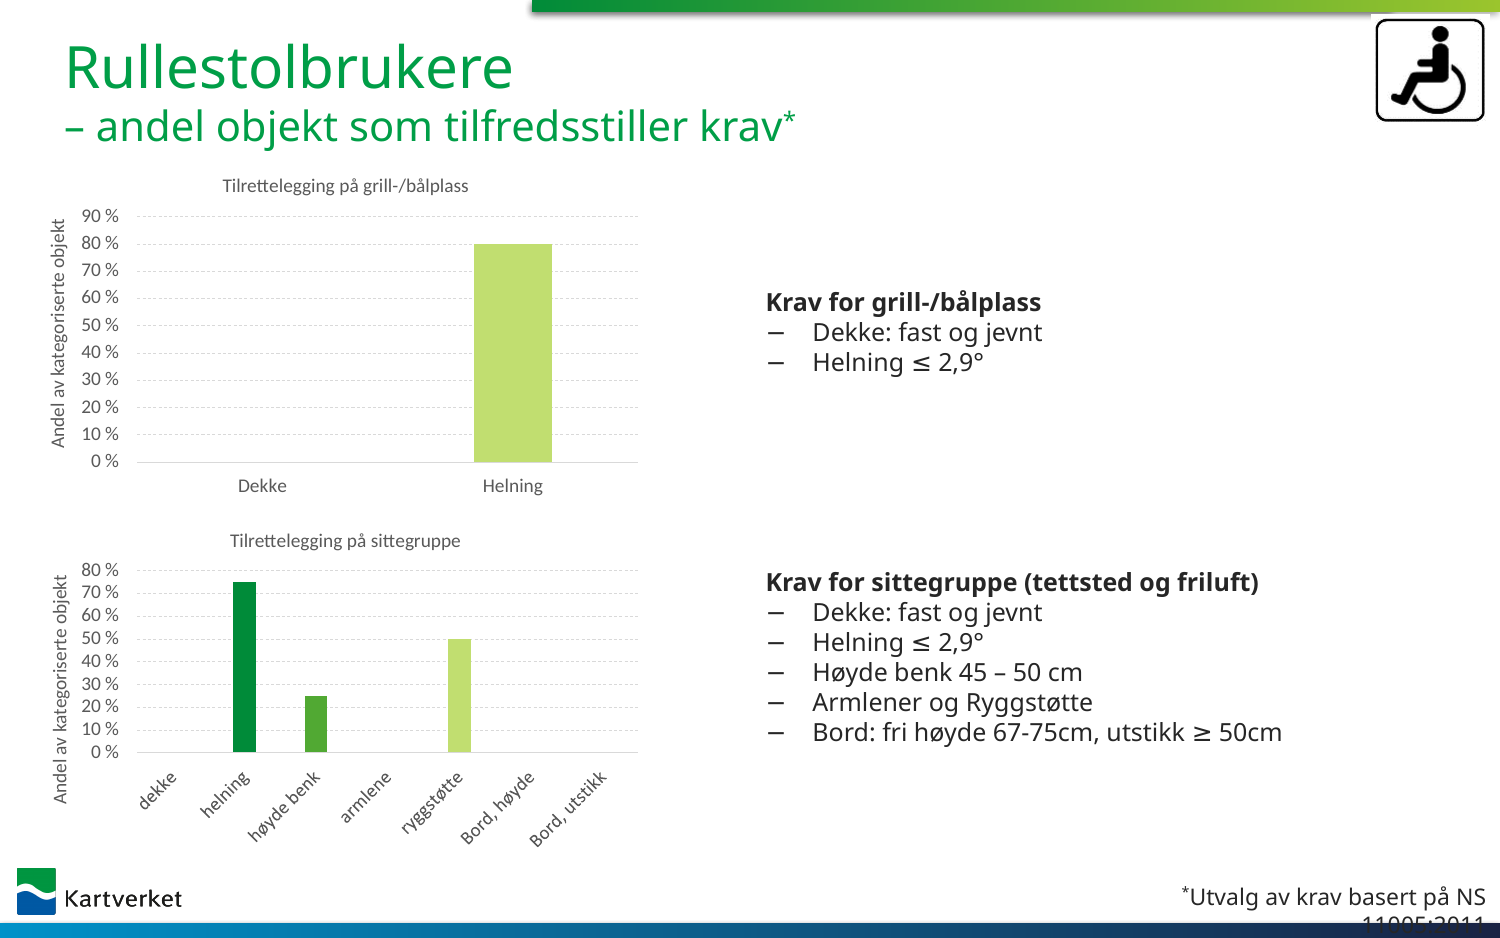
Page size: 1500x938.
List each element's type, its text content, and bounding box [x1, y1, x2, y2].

text_box Krav for sittegruppe (tettsted og friluft) Dekke: fast og jevnt Helning ≤ 2,9° Høyde benk 45 – 50 cm Armlener og Ryggstøtte Bord: fri høyde 67-75cm, utstikk ≥ 50cm [750, 559, 1500, 754]
text_box Rullestolbrukere – andel objekt som tilfredsstiller krav* [49, 14, 1431, 158]
text_box *Utvalg av krav basert på NS 11005:2011 [1068, 873, 1500, 938]
picture [41, 166, 650, 505]
picture [41, 520, 650, 859]
text_box Krav for grill-/bålplass Dekke: fast og jevnt Helning ≤ 2,9° [750, 279, 1452, 384]
picture [1371, 13, 1491, 127]
